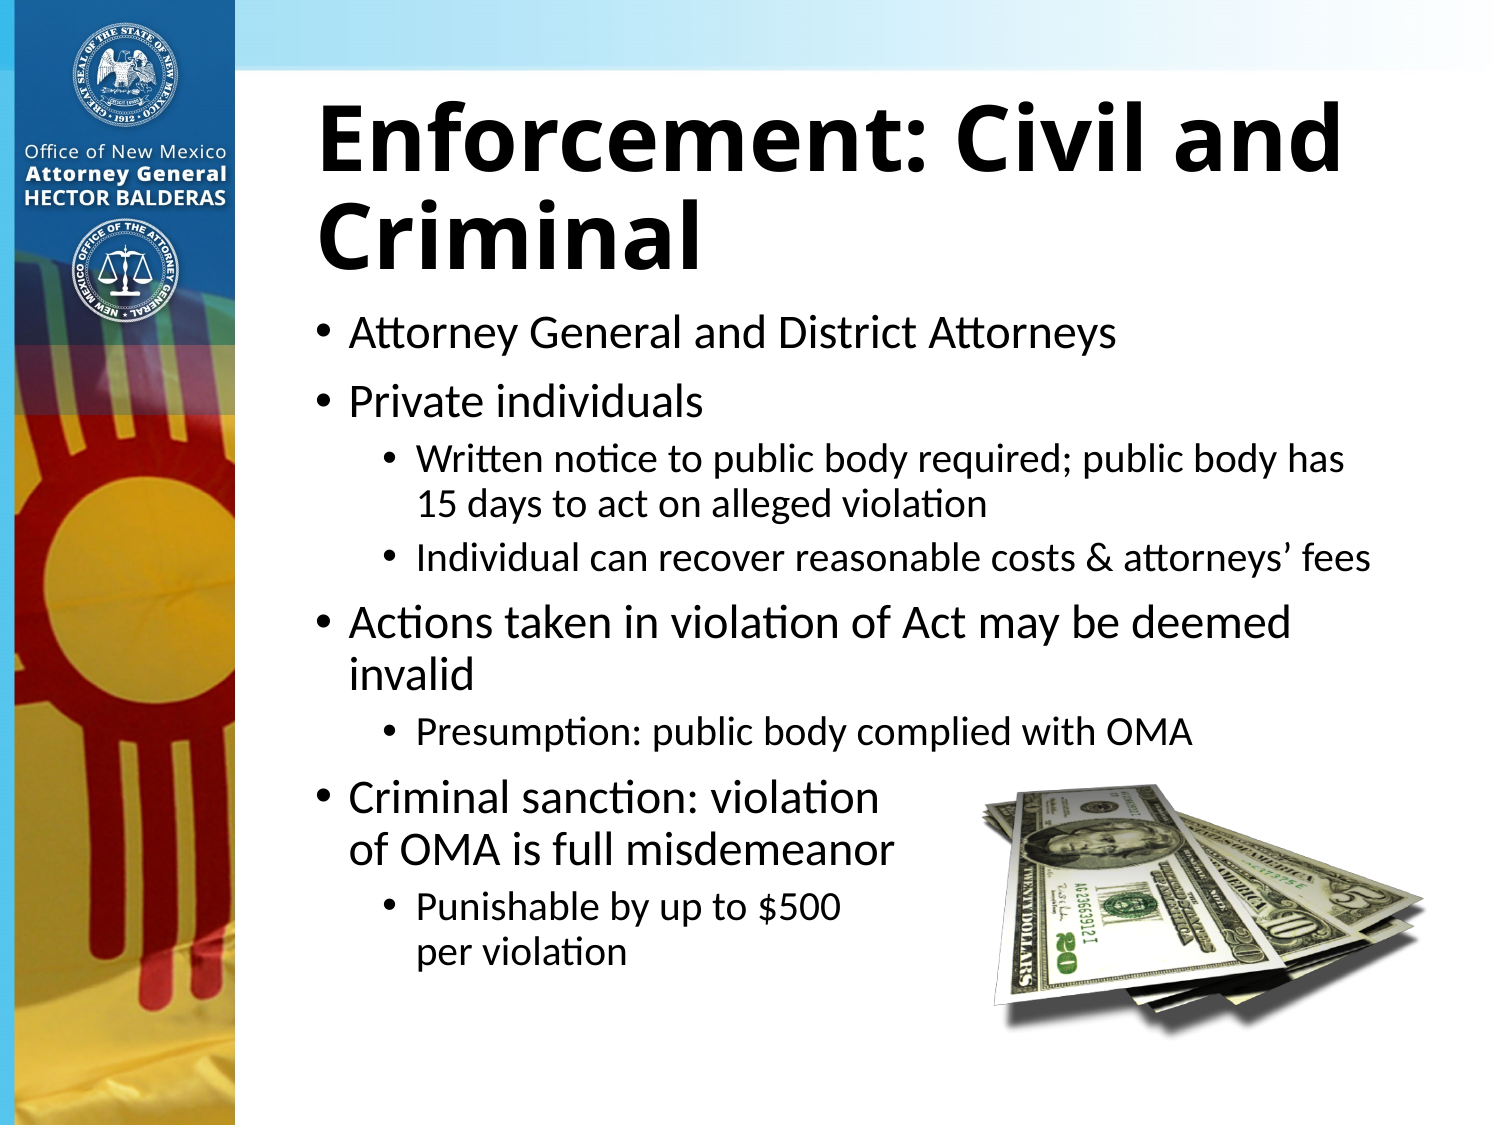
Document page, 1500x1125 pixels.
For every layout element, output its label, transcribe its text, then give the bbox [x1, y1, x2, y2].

picture [0, 0, 1500, 1125]
title Enforcement: Civil and Criminal [300, 82, 1397, 299]
list Attorney General and District Attorneys Private individuals Written notice to public body required; public body has 15 days to act on alleged violation Individual can recover reasonable costs & attorneys’ fees Actions taken in violation of Act may be deemed invalid Presumption: public body complied with OMA Criminal sanction: violation of OMA is full misdemeanor Punishable by up to $500 per violation [300, 299, 1397, 1014]
